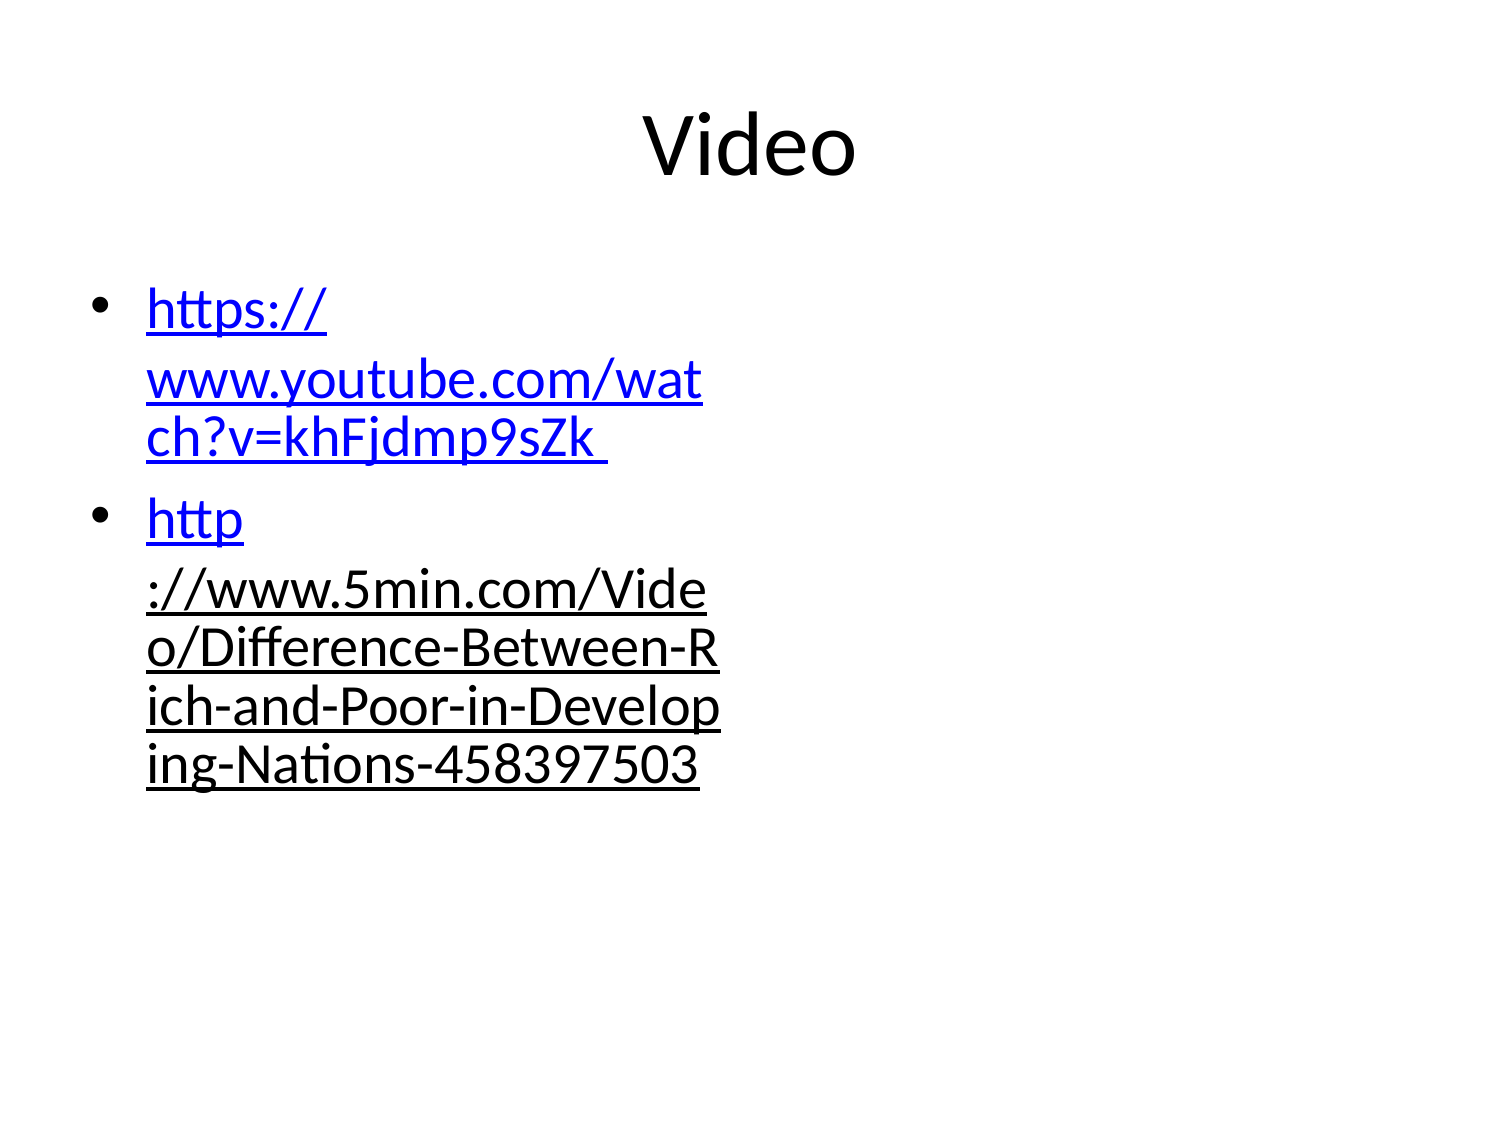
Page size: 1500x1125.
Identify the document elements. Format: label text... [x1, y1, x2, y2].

title Video [75, 45, 1425, 233]
list https://www.youtube.com/watch?v=khFjdmp9sZk http://www.5min.com/Video/Difference-Between-Rich-and-Poor-in-Developing-Nations-458397503 [75, 262, 738, 1005]
